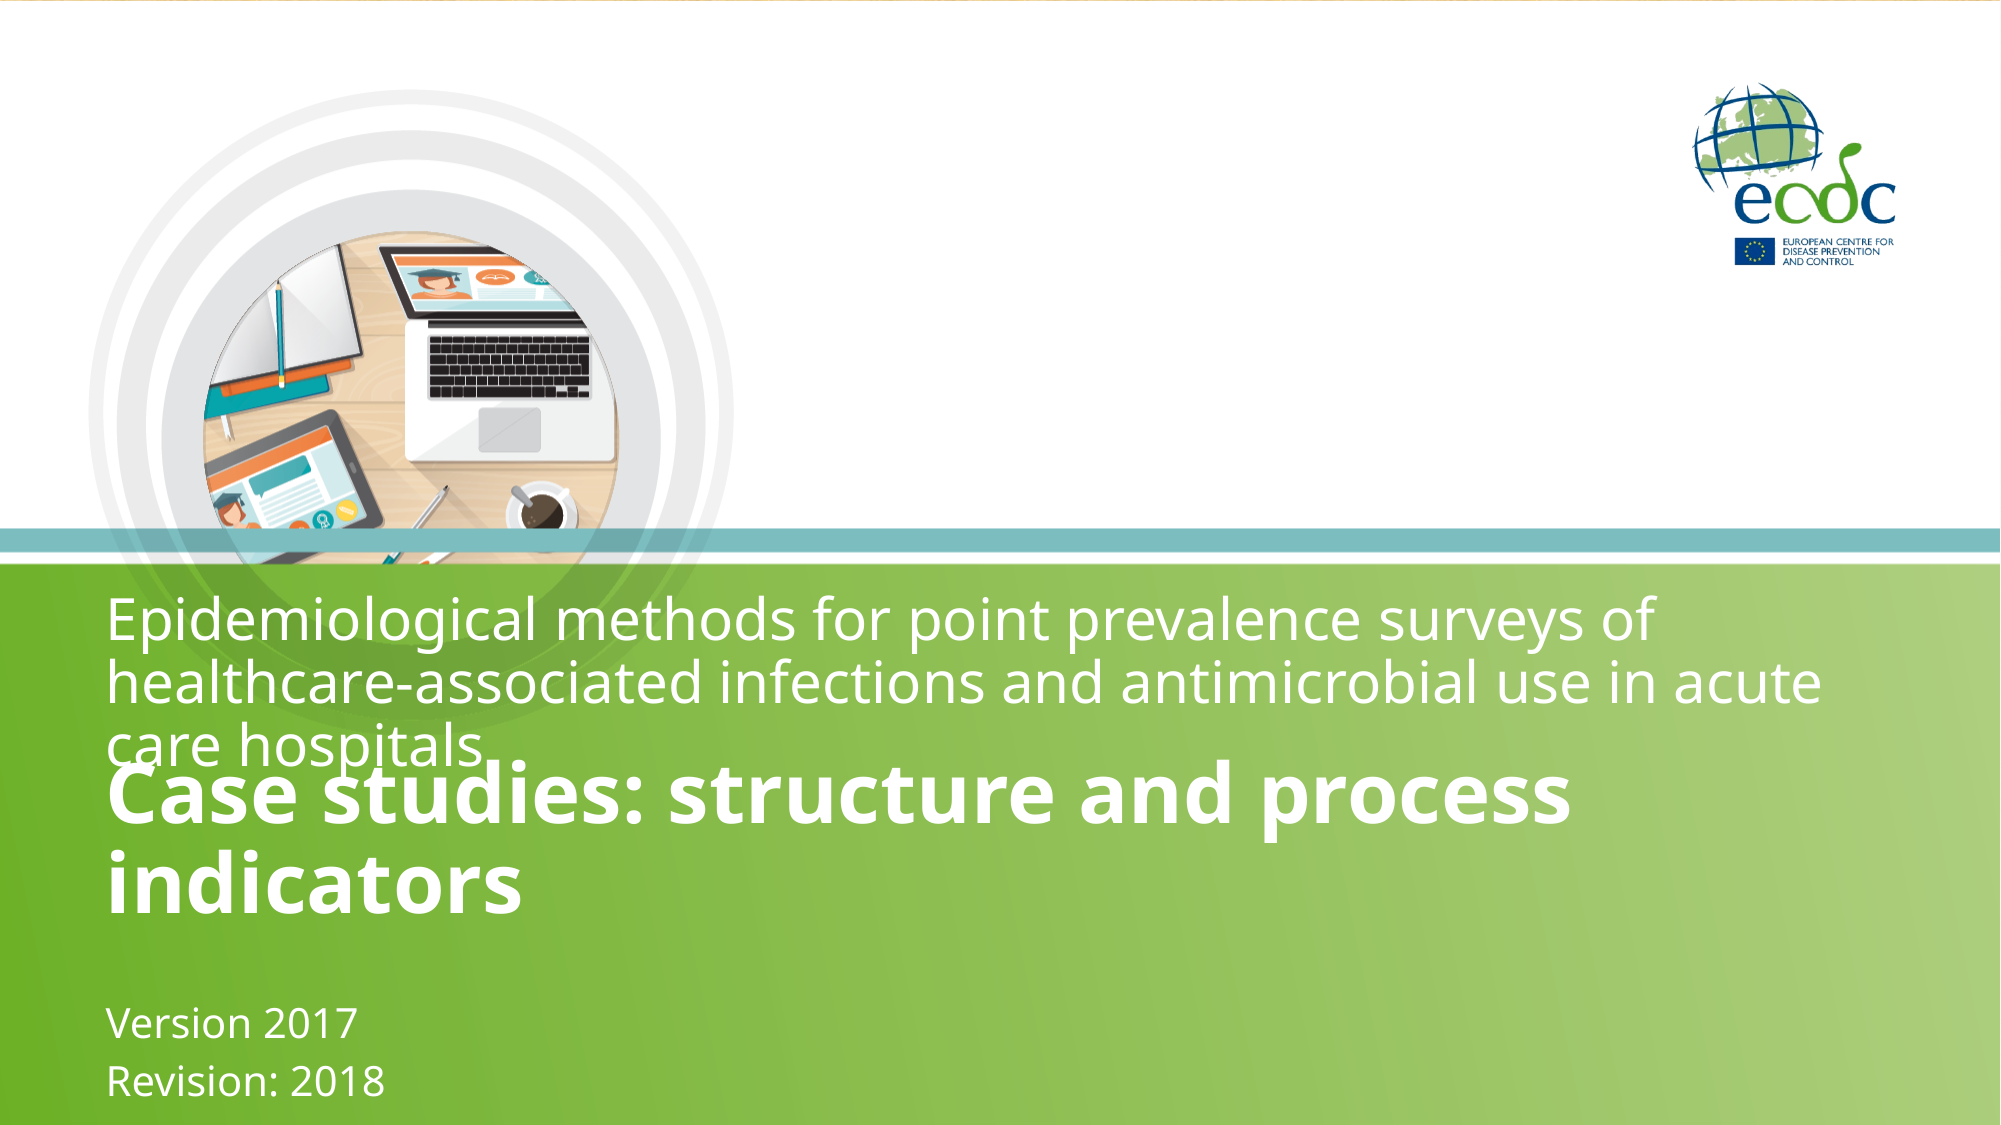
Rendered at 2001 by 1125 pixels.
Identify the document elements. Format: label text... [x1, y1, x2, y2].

title Case studies: structure and process indicators [105, 751, 1889, 940]
text_box Version 2017 Revision: 2018 [105, 940, 1889, 1104]
picture [0, 0, 2001, 1125]
subtitle Epidemiological methods for point prevalence surveys of healthcare-associated infections and antimicrobial use in acute care hospitals [105, 590, 1889, 667]
